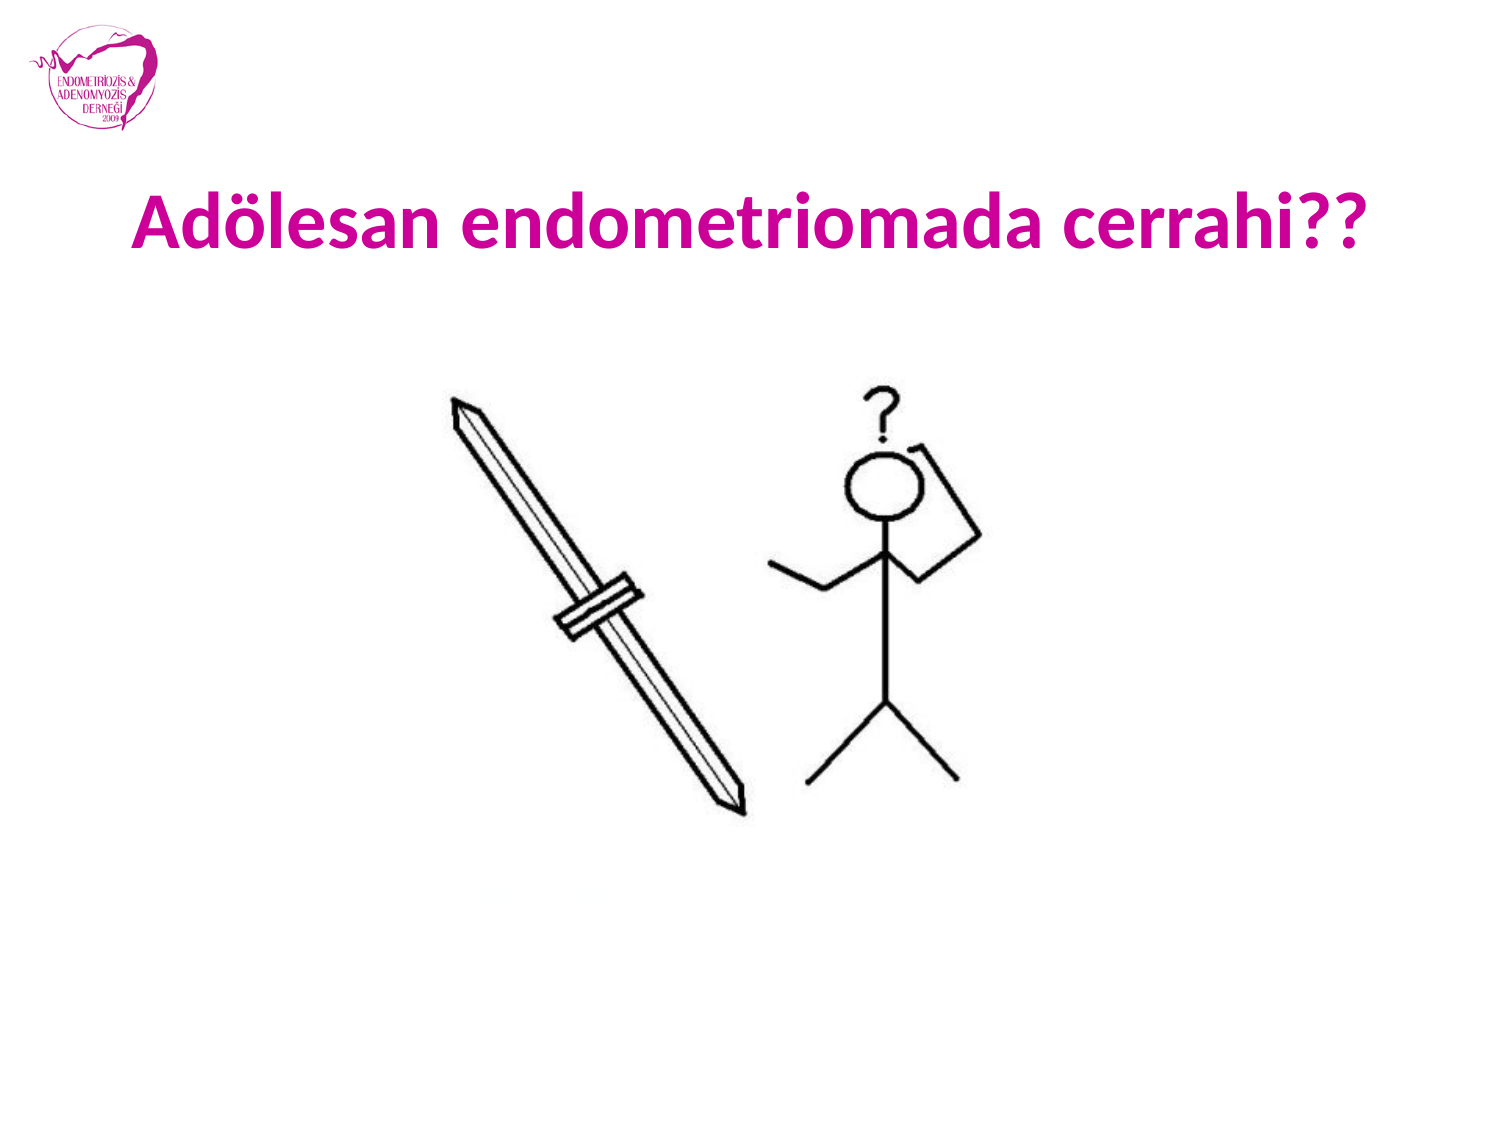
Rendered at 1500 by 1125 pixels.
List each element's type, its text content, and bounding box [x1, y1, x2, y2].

picture [29, 18, 165, 134]
picture [405, 314, 1181, 906]
title Adölesan endometriomada cerrahi?? [76, 122, 1427, 310]
